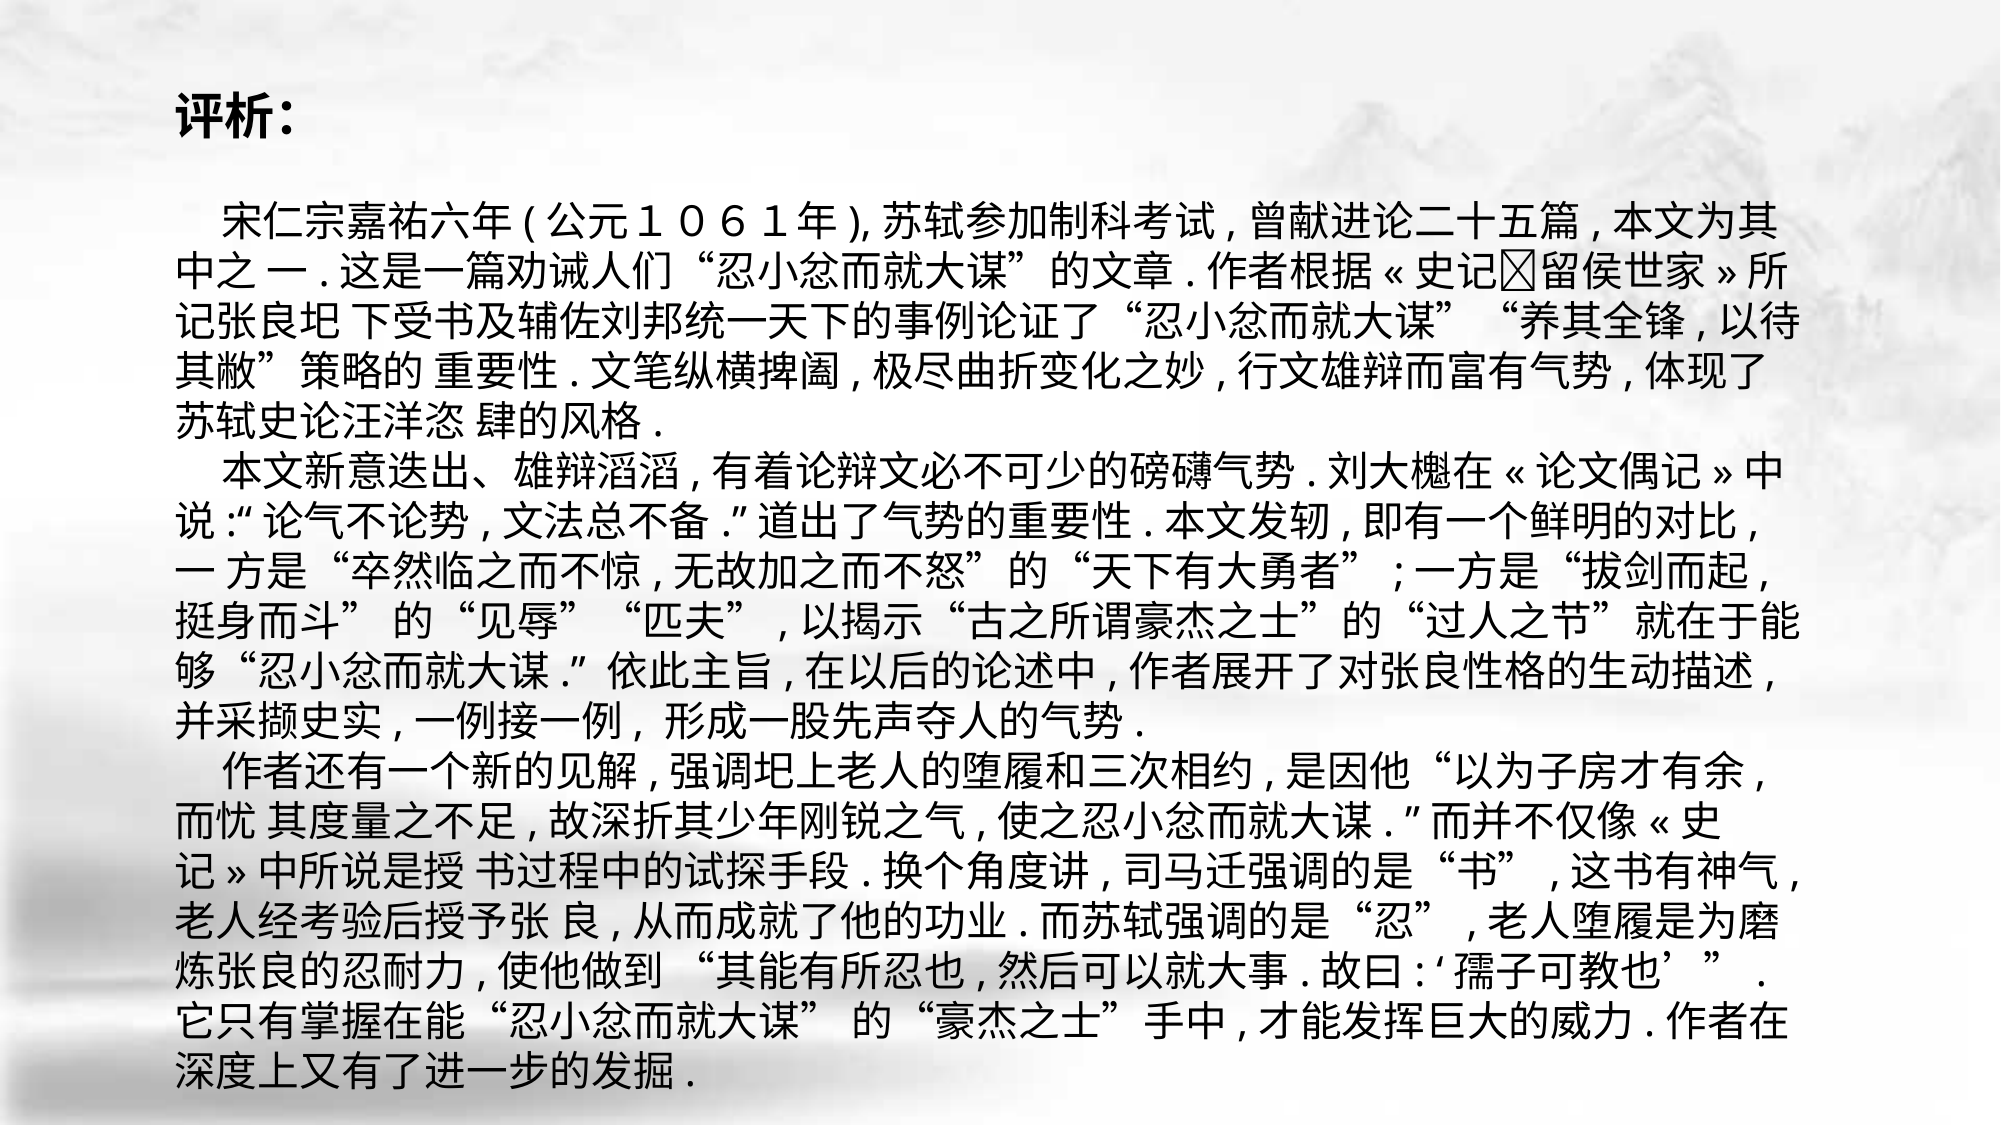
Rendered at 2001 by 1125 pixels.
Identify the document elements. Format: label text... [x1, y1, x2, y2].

text_box 评析： 宋仁宗嘉祐六年(公元１０６１年),苏轼参加制科考试,曾献进论二十五篇,本文为其中之 一.这是一篇劝诫人们“忍小忿而就大谋”的文章.作者根据«史记􀅰留侯世家»所记张良圯 下受书及辅佐刘邦统一天下的事例论证了“忍小忿而就大谋”“养其全锋,以待其敝”策略的 重要性.文笔纵横捭阖,极尽曲折变化之妙,行文雄辩而富有气势,体现了苏轼史论汪洋恣 肆的风格. 本文新意迭出、雄辩滔滔,有着论辩文必不可少的磅礴气势.刘大櫆在«论文偶记»中 说:“论气不论势,文法总不备.”道出了气势的重要性.本文发轫,即有一个鲜明的对比,一 方是“卒然临之而不惊,无故加之而不怒”的“天下有大勇者”;一方是“拔剑而起,挺身而斗” 的“见辱”“匹夫”,以揭示“古之所谓豪杰之士”的“过人之节”就在于能够“忍小忿而就大谋.” 依此主旨,在以后的论述中,作者展开了对张良性格的生动描述,并采撷史实,一例接一例, 形成一股先声夺人的气势. 作者还有一个新的见解,强调圯上老人的堕履和三次相约,是因他“以为子房才有余,而忧 其度量之不足,故深折其少年刚锐之气,使之忍小忿而就大谋. ”而并不仅像«史记»中所说是授 书过程中的试探手段.换个角度讲,司马迁强调的是“书”,这书有神气,老人经考验后授予张 良,从而成就了他的功业.而苏轼强调的是“忍”,老人堕履是为磨炼张良的忍耐力,使他做到 “其能有所忍也,然后可以就大事.故曰: ‘孺子可教也’”.它只有掌握在能“忍小忿而就大谋” 的“豪杰之士”手中,才能发挥巨大的威力.作者在深度上又有了进一步的发掘. [159, 77, 1826, 1103]
picture [0, 0, 2001, 1125]
